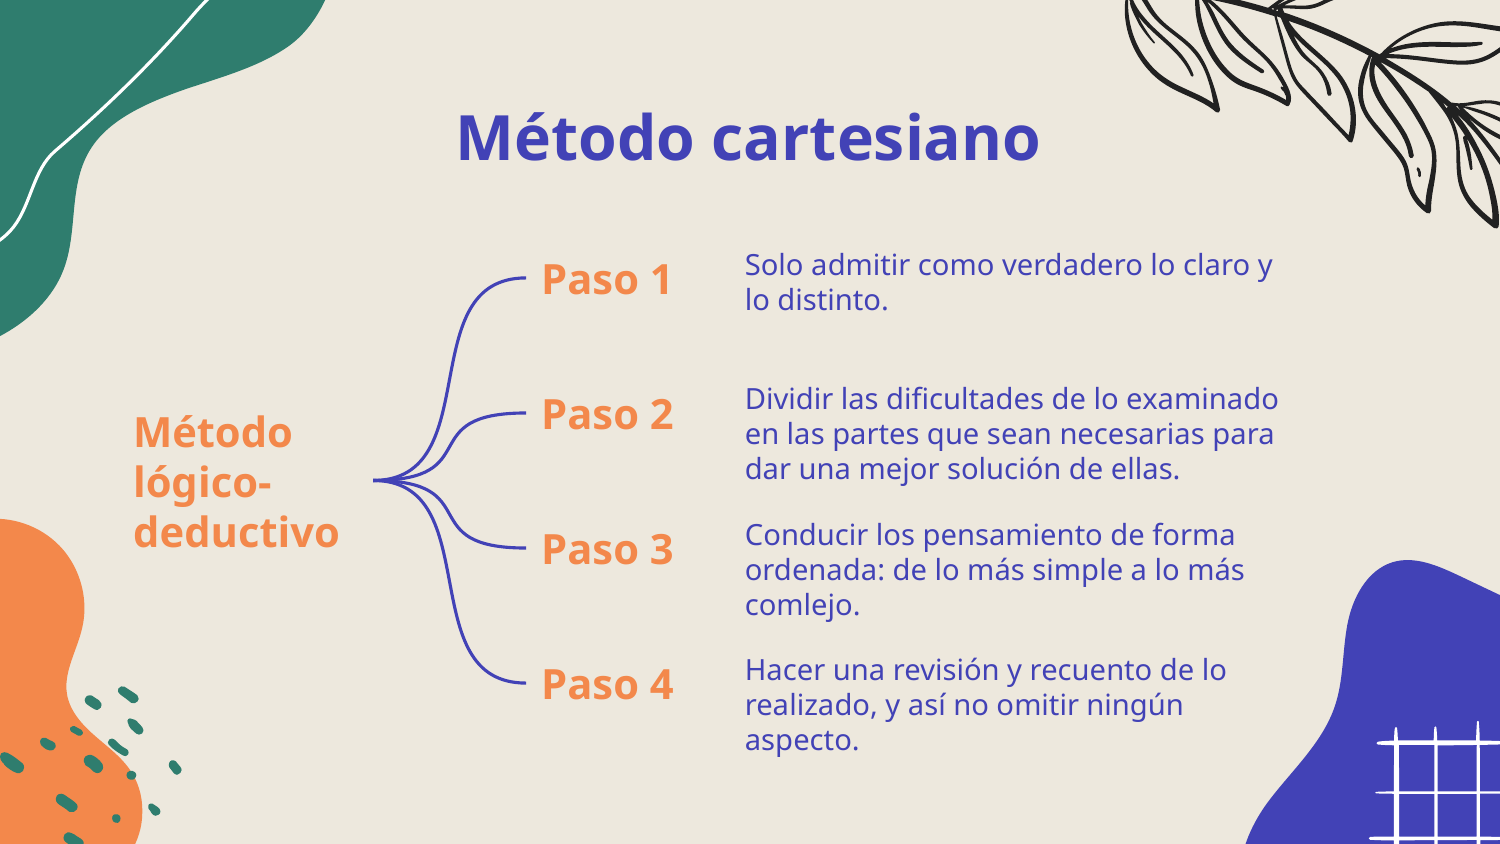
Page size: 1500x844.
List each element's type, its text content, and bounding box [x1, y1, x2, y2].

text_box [372, 412, 527, 478]
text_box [372, 480, 527, 684]
title Método cartesiano [116, 88, 1381, 183]
title Paso 4 [526, 635, 716, 731]
subtitle Solo admitir como verdadero lo claro y lo distinto. [729, 231, 1301, 325]
subtitle Conducir los pensamiento de forma ordenada: de lo más simple a lo más comlejo. [729, 501, 1301, 596]
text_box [372, 277, 527, 412]
title Paso 2 [531, 365, 716, 461]
subtitle Hacer una revisión y recuento de lo realizado, y así no omitir ningún aspecto. [729, 636, 1301, 731]
title Paso 1 [526, 230, 750, 326]
title Método lógico-deductivo [118, 433, 366, 528]
subtitle Dividir las dificultades de lo examinado en las partes que sean necesarias para dar una mejor solución de ellas. [729, 365, 1301, 461]
title Paso 3 [531, 500, 716, 596]
